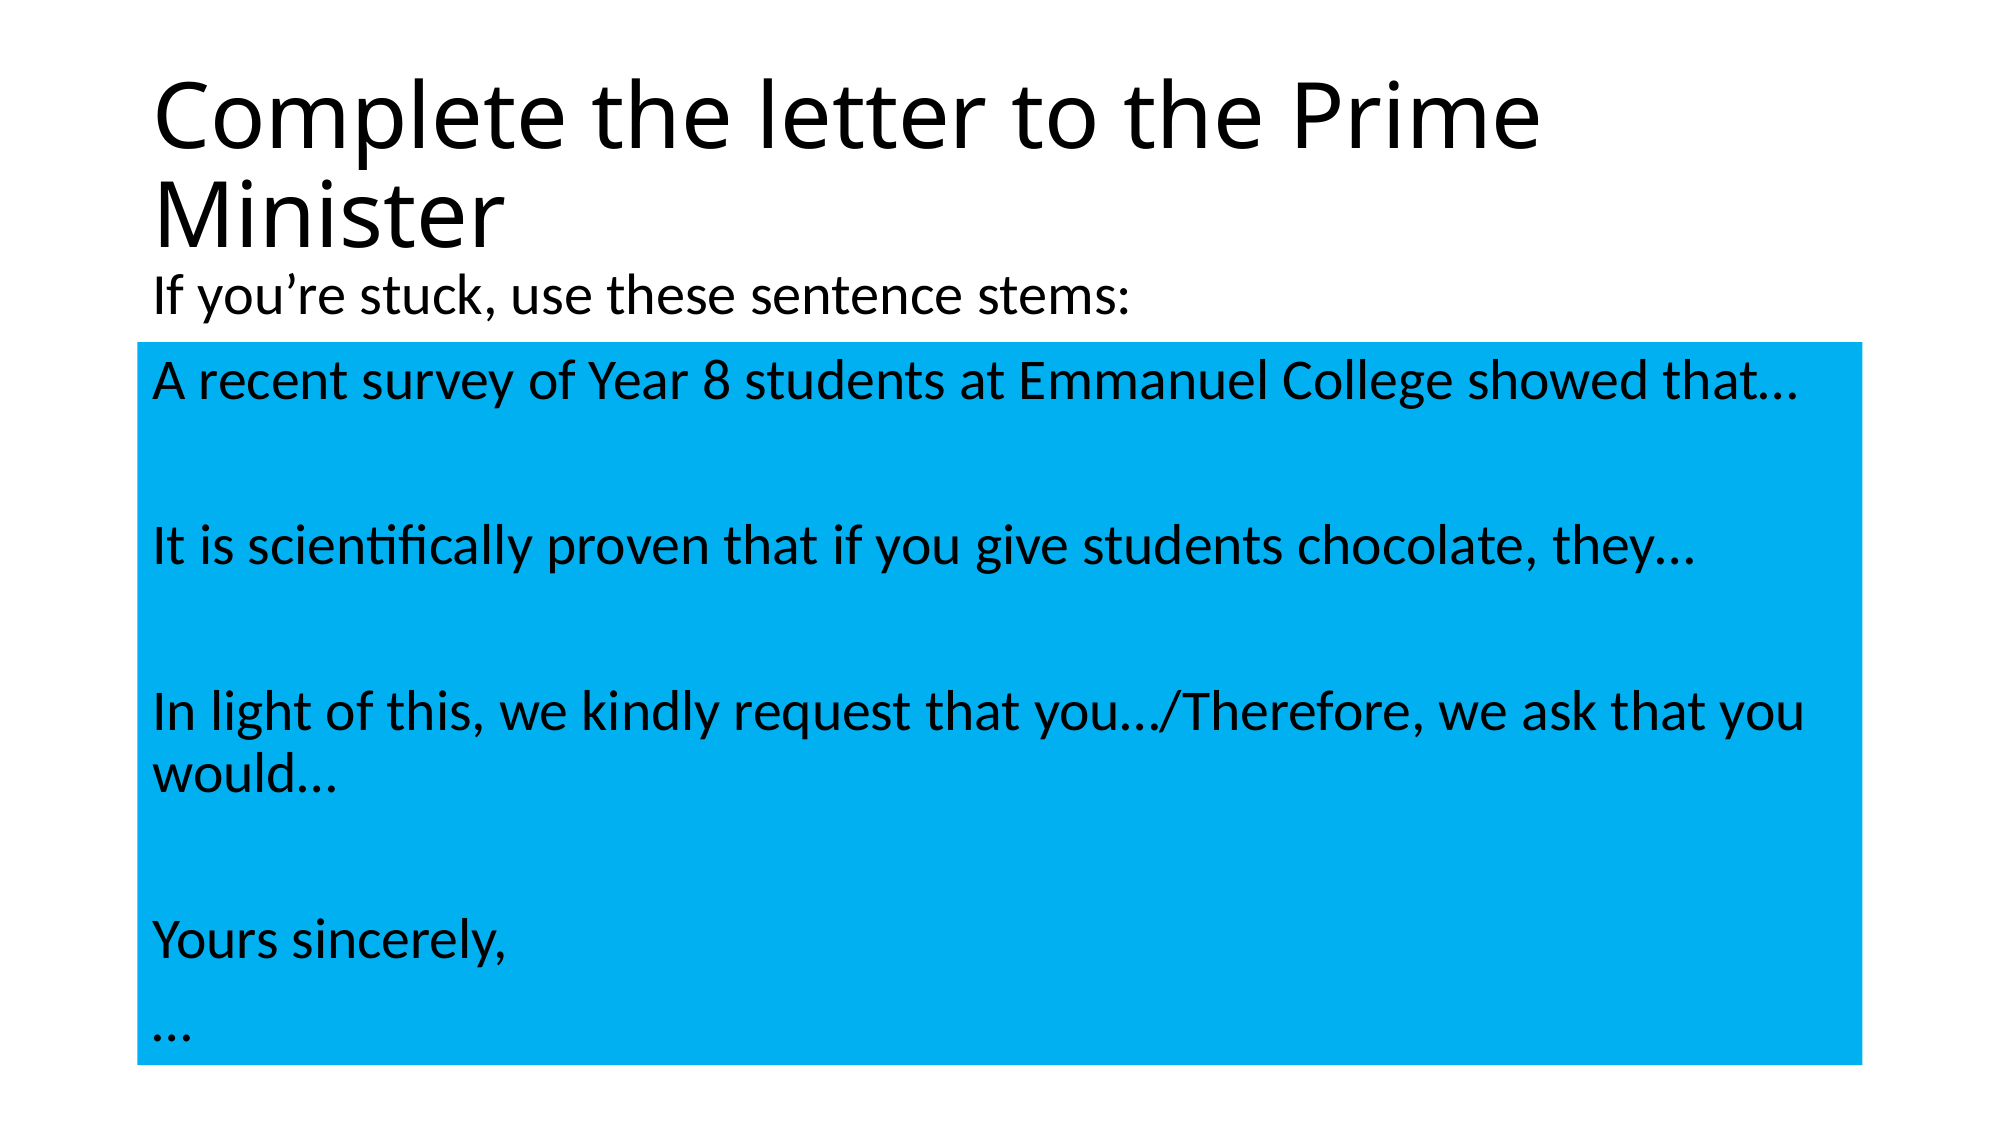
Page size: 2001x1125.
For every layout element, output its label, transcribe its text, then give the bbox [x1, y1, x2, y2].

title Complete the letter to the Prime Minister [137, 59, 1863, 249]
list A recent survey of Year 8 students at Emmanuel College showed that… It is scientifically proven that if you give students chocolate, they… In light of this, we kindly request that you…/Therefore, we ask that you would… Yours sincerely, … [137, 342, 1863, 1066]
text_box If you’re stuck, use these sentence stems: [137, 249, 1863, 334]
